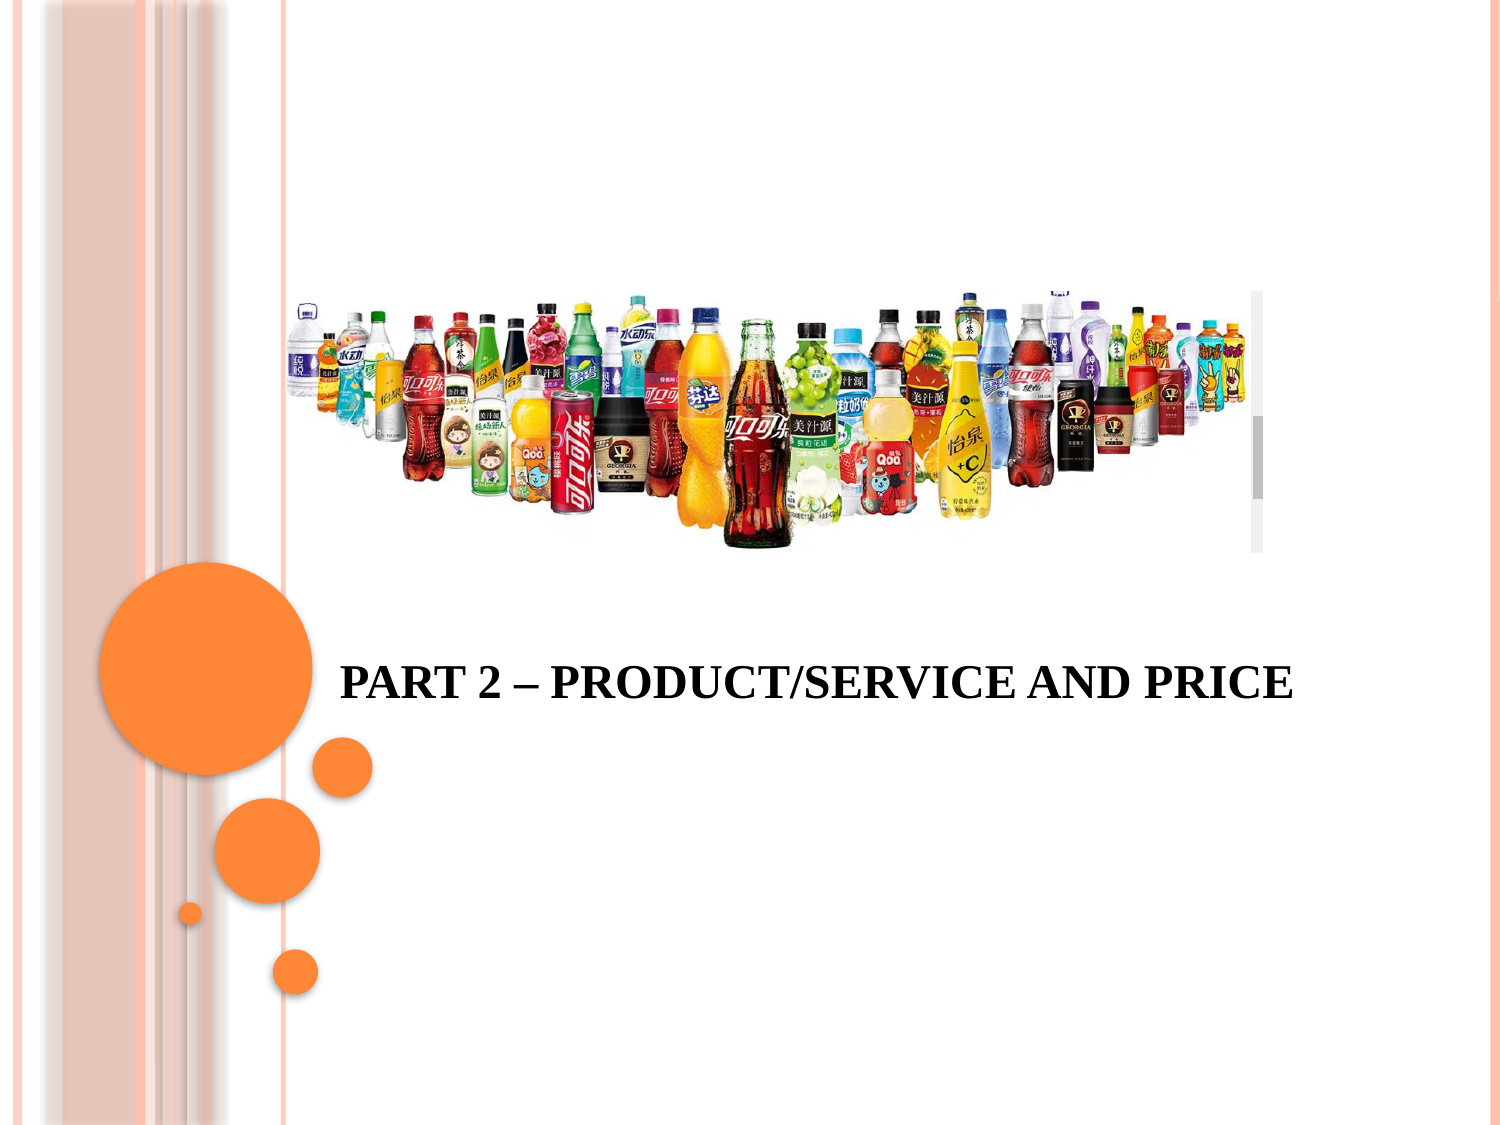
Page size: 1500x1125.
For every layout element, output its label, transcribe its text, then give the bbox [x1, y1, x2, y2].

title Part 2 – Product/Service and Price [324, 587, 1325, 717]
picture [286, 291, 1263, 553]
